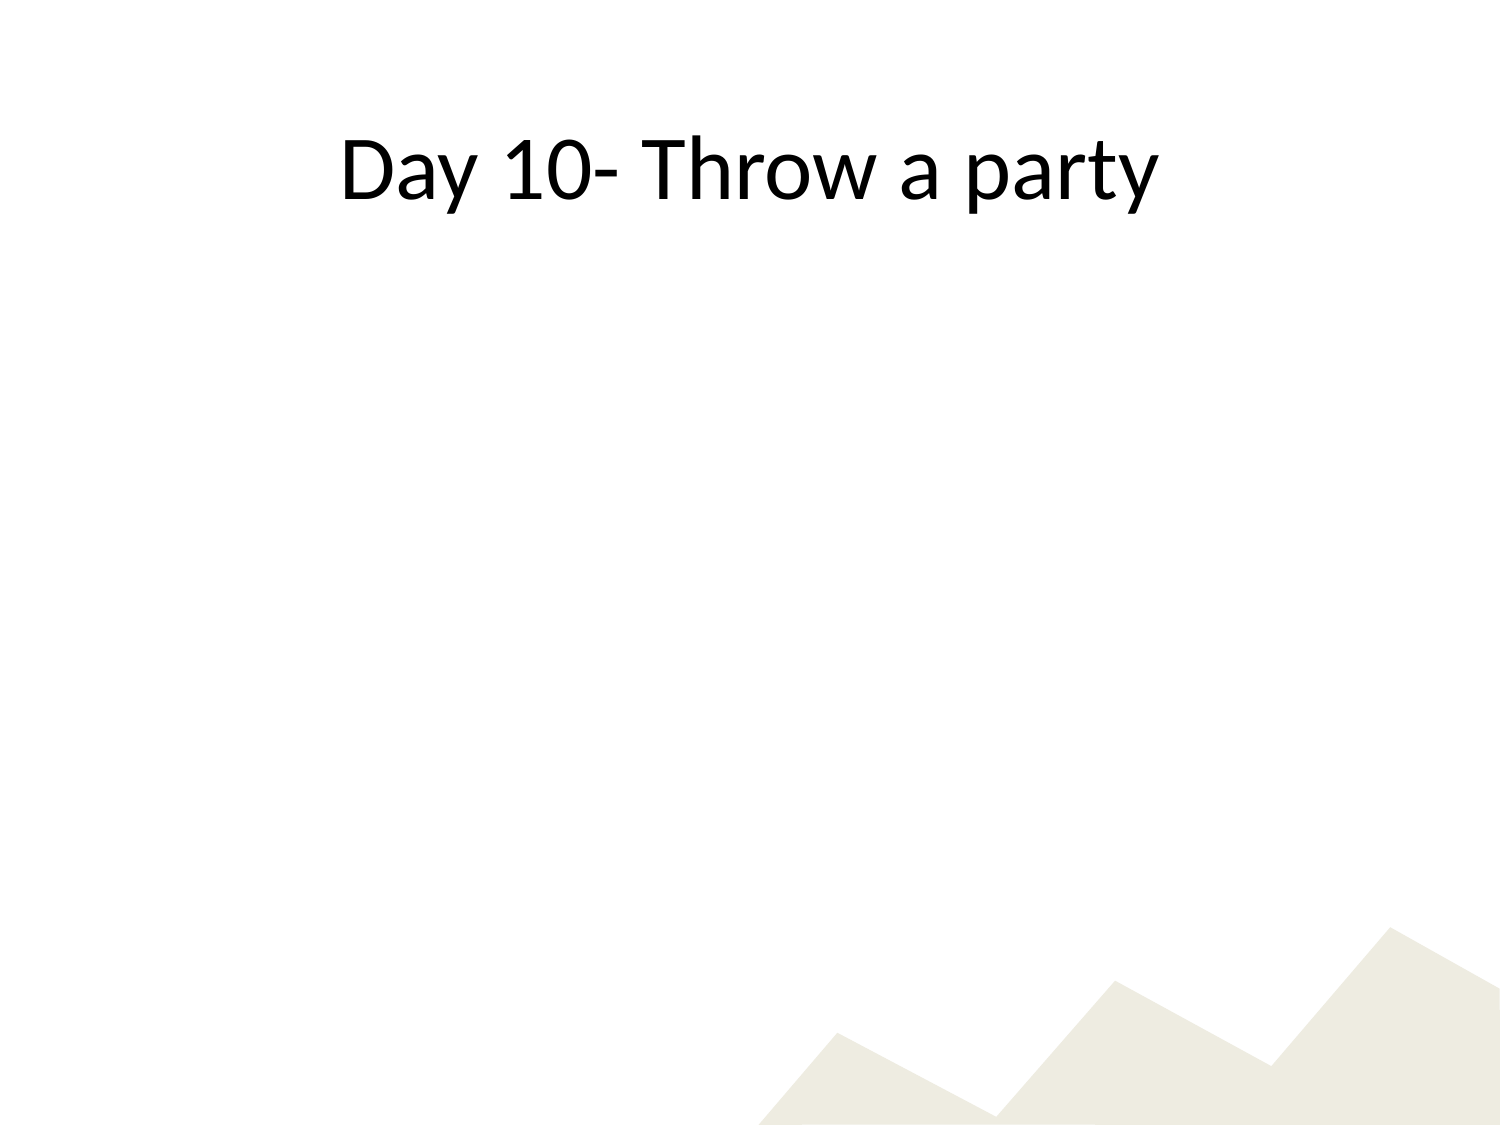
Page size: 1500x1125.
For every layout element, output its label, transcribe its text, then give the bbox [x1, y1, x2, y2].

title Day 10- Throw a party [75, 45, 1425, 233]
